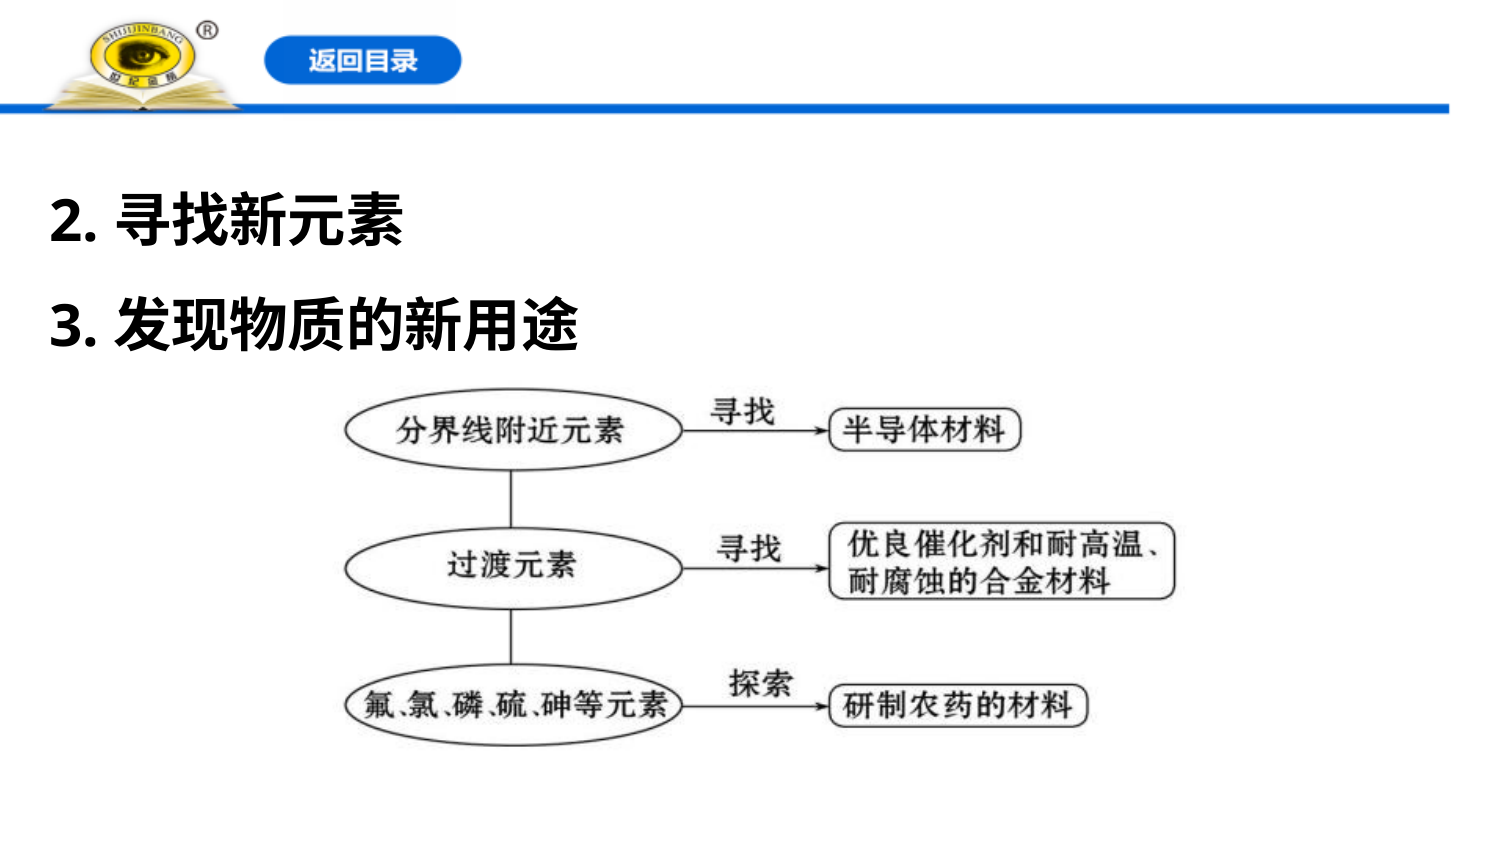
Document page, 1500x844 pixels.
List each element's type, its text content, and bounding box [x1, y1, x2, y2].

text_box 2.寻找新元素 3.发现物质的新用途 [34, 140, 1460, 366]
picture [0, 0, 1500, 844]
